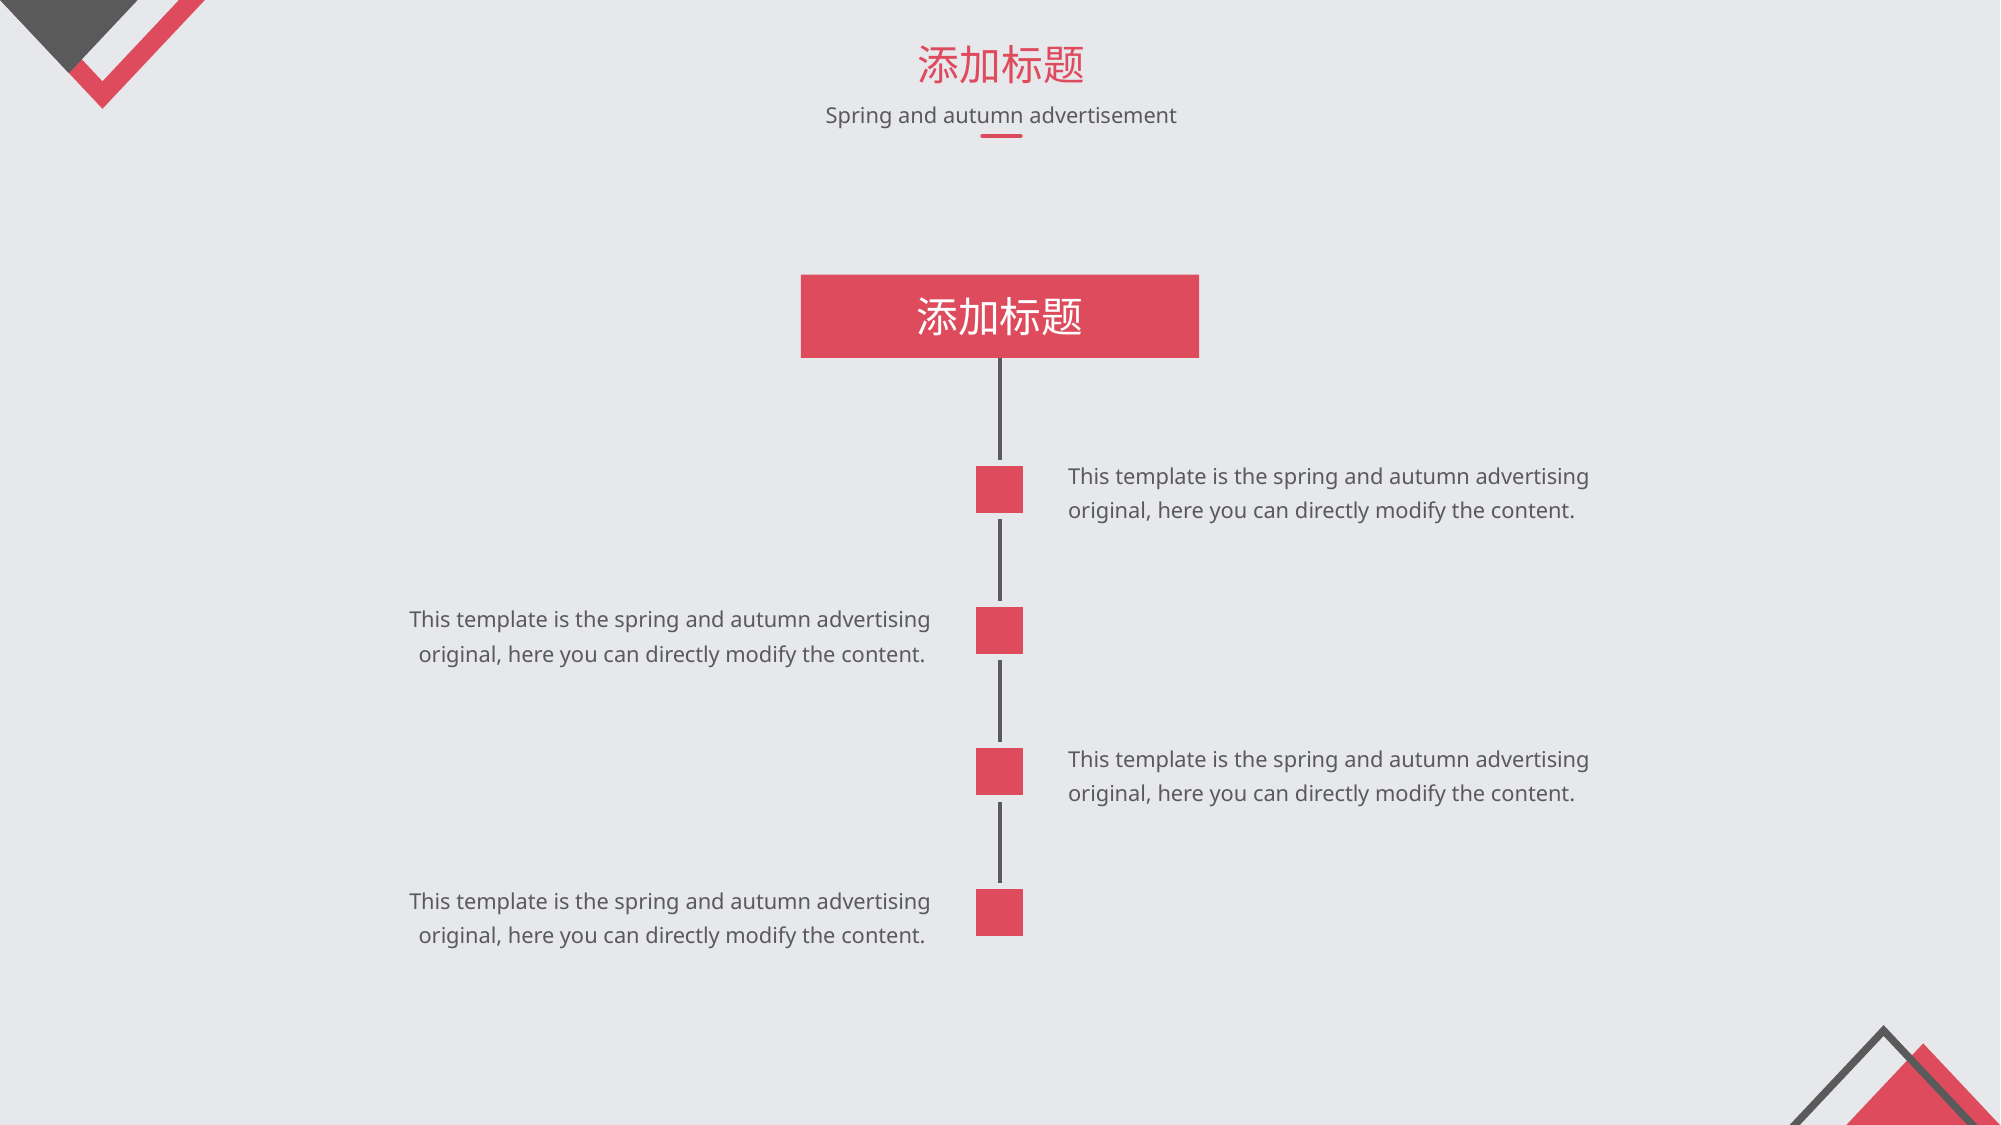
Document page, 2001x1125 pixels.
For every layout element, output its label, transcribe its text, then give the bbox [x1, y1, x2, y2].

text_box This template is the spring and autumn advertising original, here you can directly modify the content. [1053, 730, 1649, 814]
text_box 添加标题 [903, 31, 1100, 86]
text_box [1001, 462, 1028, 517]
text_box [972, 603, 999, 658]
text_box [0, 0, 205, 109]
text_box This template is the spring and autumn advertising original, here you can directly modify the content. [351, 872, 947, 956]
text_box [1789, 1024, 2000, 1125]
text_box This template is the spring and autumn advertising original, here you can directly modify the content. [351, 590, 947, 674]
text_box Spring and autumn advertisement [739, 86, 1264, 136]
text_box This template is the spring and autumn advertising original, here you can directly modify the content. [1053, 447, 1649, 531]
text_box [800, 274, 1200, 359]
text_box [1001, 744, 1028, 800]
text_box [972, 462, 999, 517]
text_box [972, 885, 1028, 941]
text_box [1001, 603, 1028, 658]
text_box [972, 744, 999, 800]
text_box 添加标题 [893, 283, 1107, 349]
